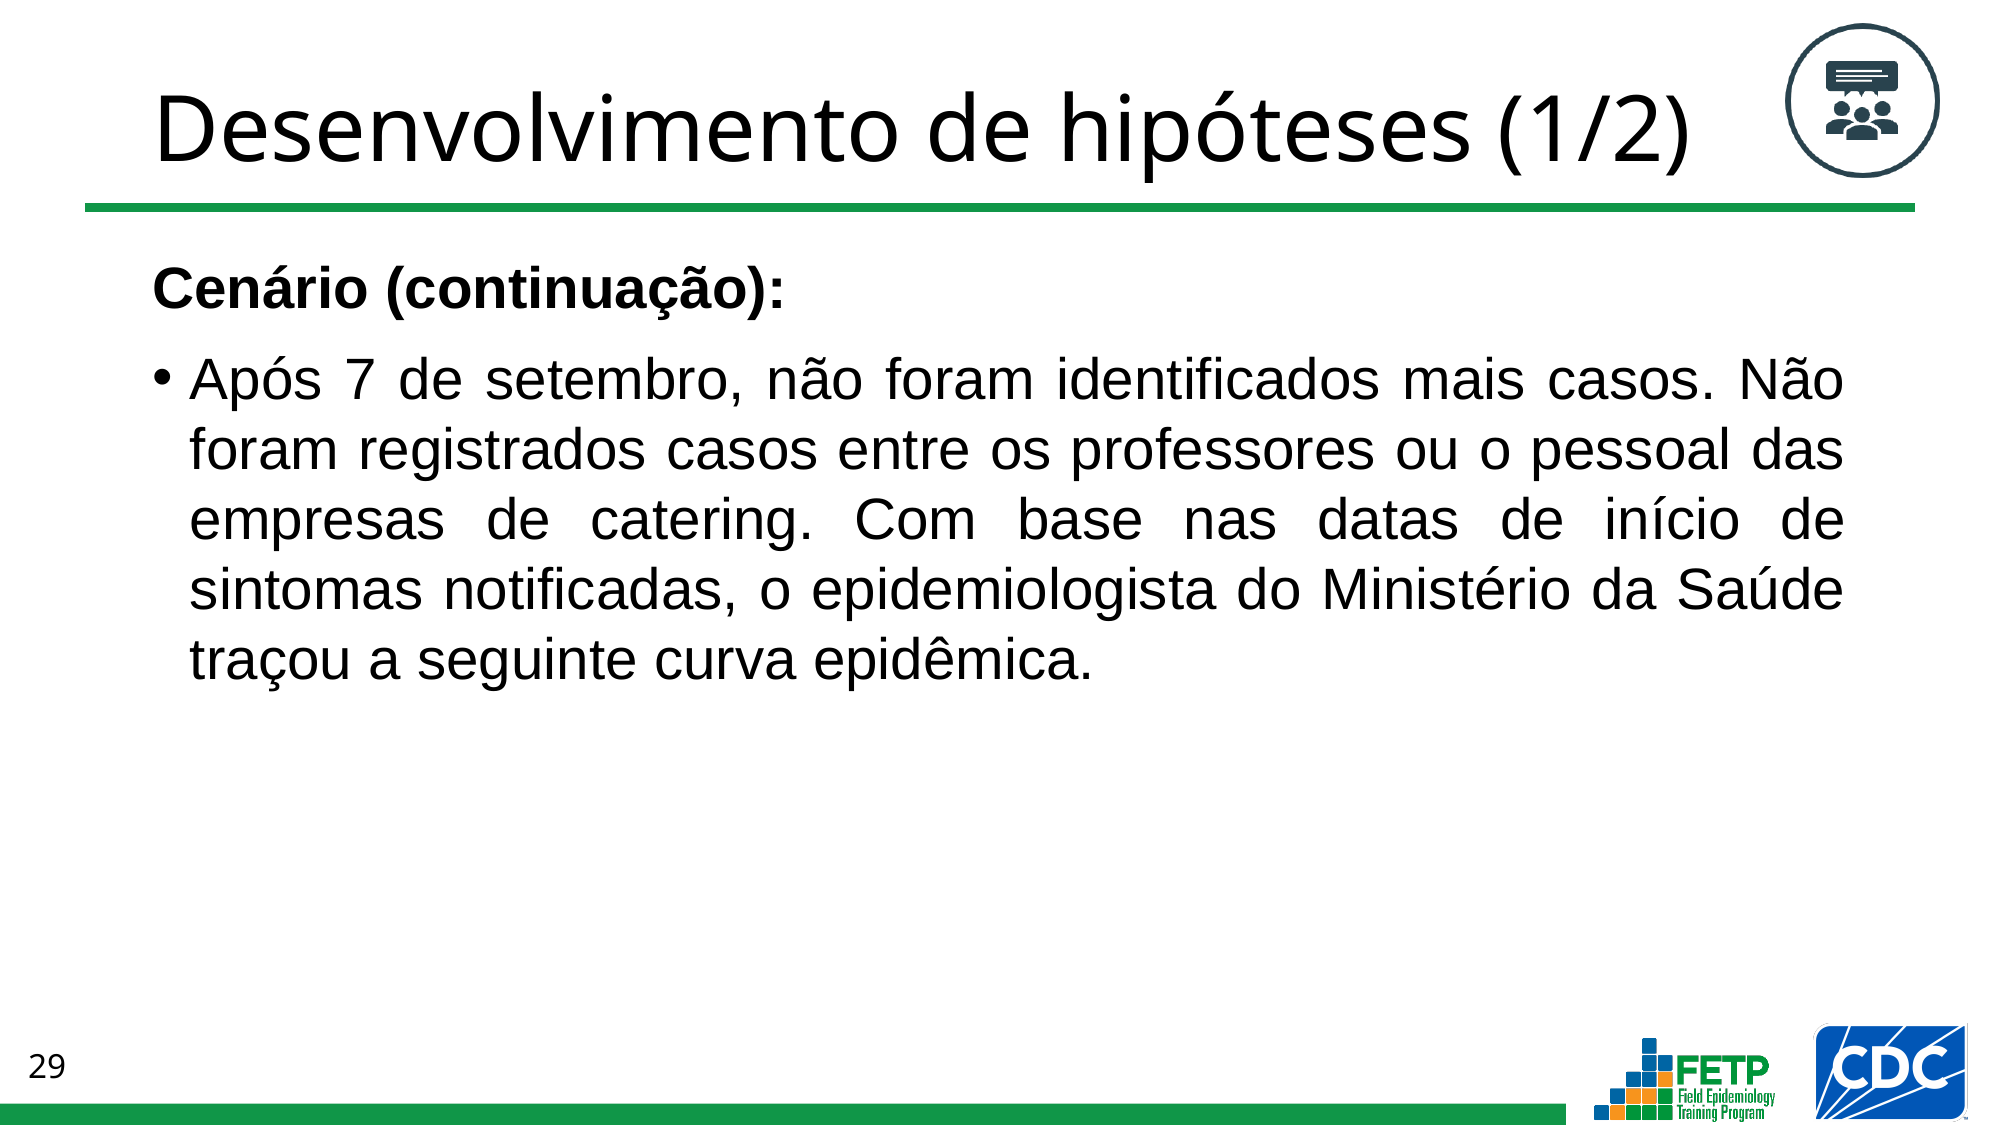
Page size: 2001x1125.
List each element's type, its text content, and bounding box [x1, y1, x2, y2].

title Desenvolvimento de hipóteses (1/2) [137, 75, 1738, 207]
picture [1594, 1038, 1775, 1122]
picture [1813, 1023, 1968, 1122]
list Cenário (continuação): Após 7 de setembro, não foram identificados mais casos. Não foram registrados casos entre os professores ou o pessoal das empresas de catering. Com base nas datas de início de sintomas notificadas, o epidemiologista do Ministério da Saúde traçou a seguinte curva epidêmica. [137, 242, 1863, 1004]
picture [1785, 23, 1940, 178]
